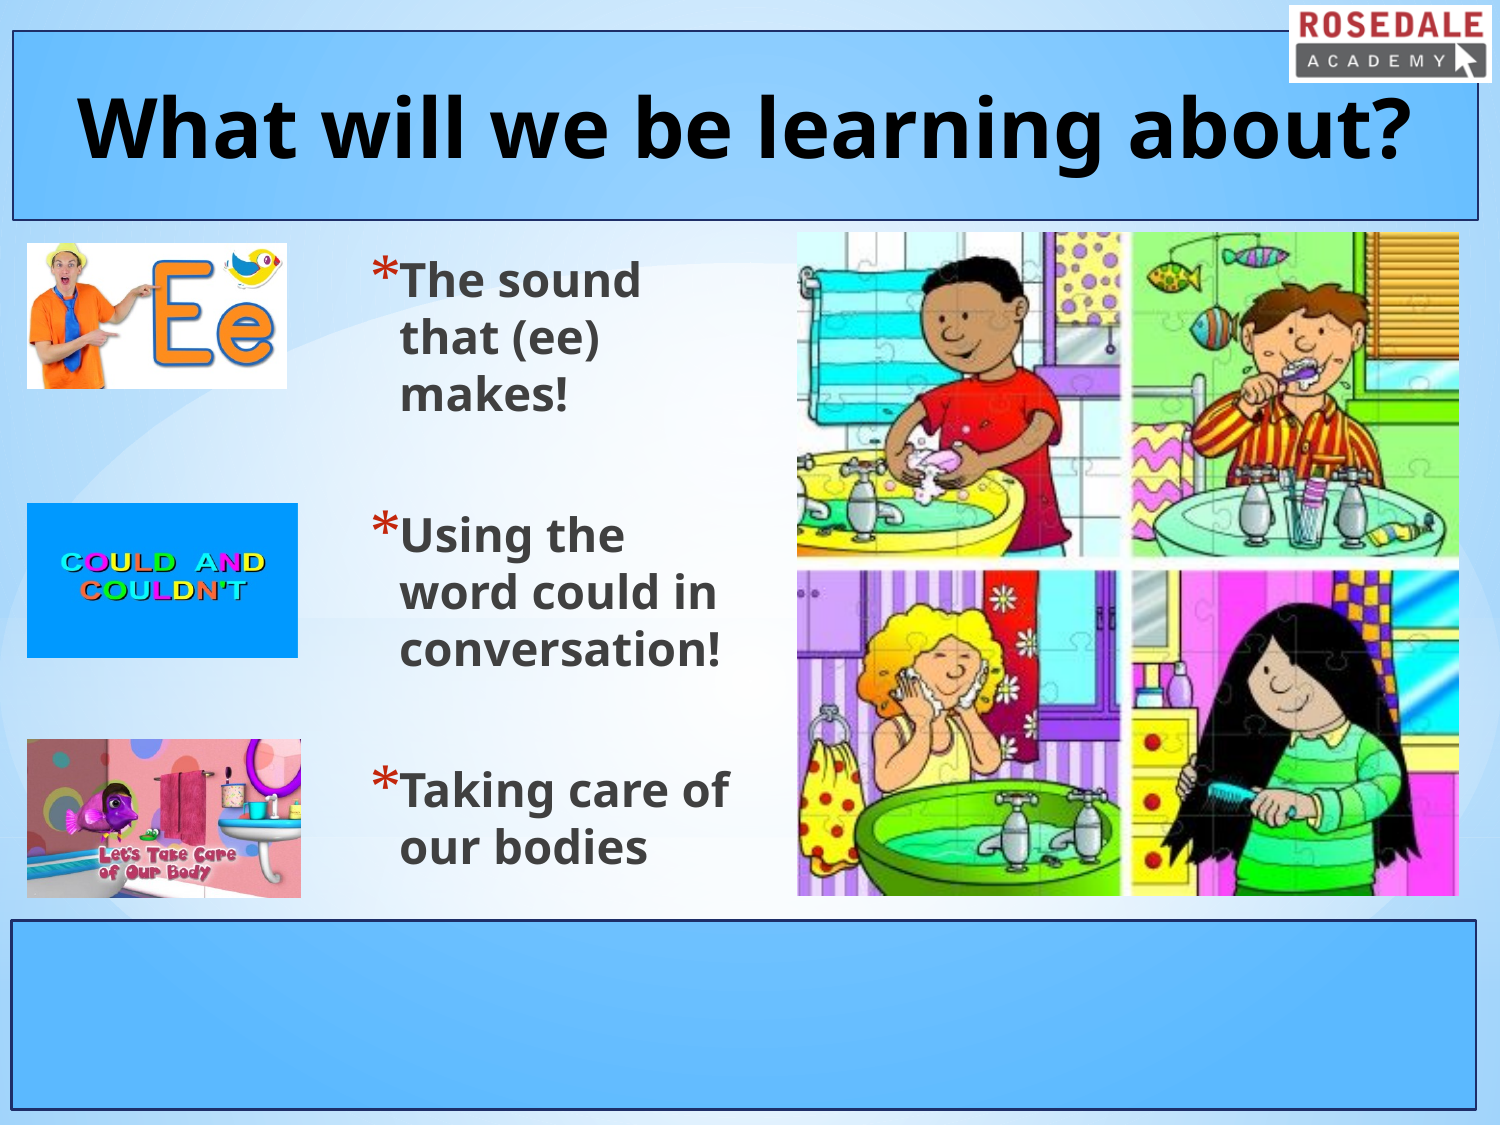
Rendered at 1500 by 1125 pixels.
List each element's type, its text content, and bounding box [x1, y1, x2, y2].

picture [26, 243, 287, 390]
picture [796, 232, 1459, 897]
text_box [10, 919, 1477, 1111]
picture [26, 503, 298, 658]
picture [26, 739, 301, 899]
text_box What will we be learning about? [12, 30, 1479, 221]
list The sound that (ee) makes! Using the word could in conversation! Taking care of our bodies [348, 243, 750, 894]
picture [1289, 5, 1492, 83]
